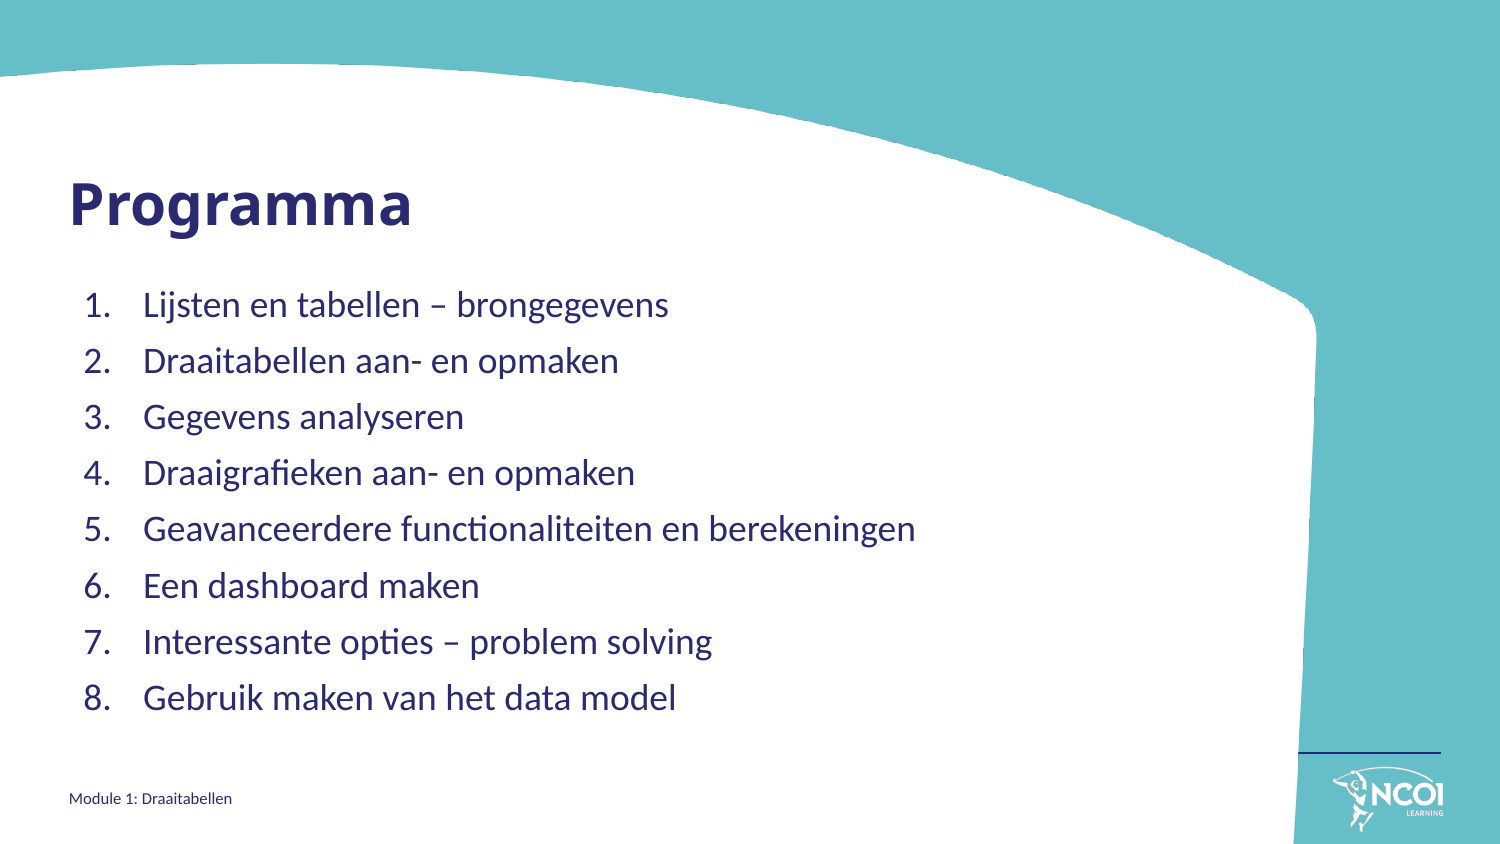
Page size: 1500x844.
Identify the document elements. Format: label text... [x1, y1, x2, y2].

title Programma [68, 136, 1042, 238]
list Lijsten en tabellen – brongegevens Draaitabellen aan- en opmaken Gegevens analyseren Draaigrafieken aan- en opmaken Geavanceerdere functionaliteiten en berekeningen Een dashboard maken Interessante opties – problem solving Gebruik maken van het data model [68, 277, 1315, 736]
picture [0, 48, 1465, 844]
footer Module 1: Draaitabellen [53, 775, 561, 821]
